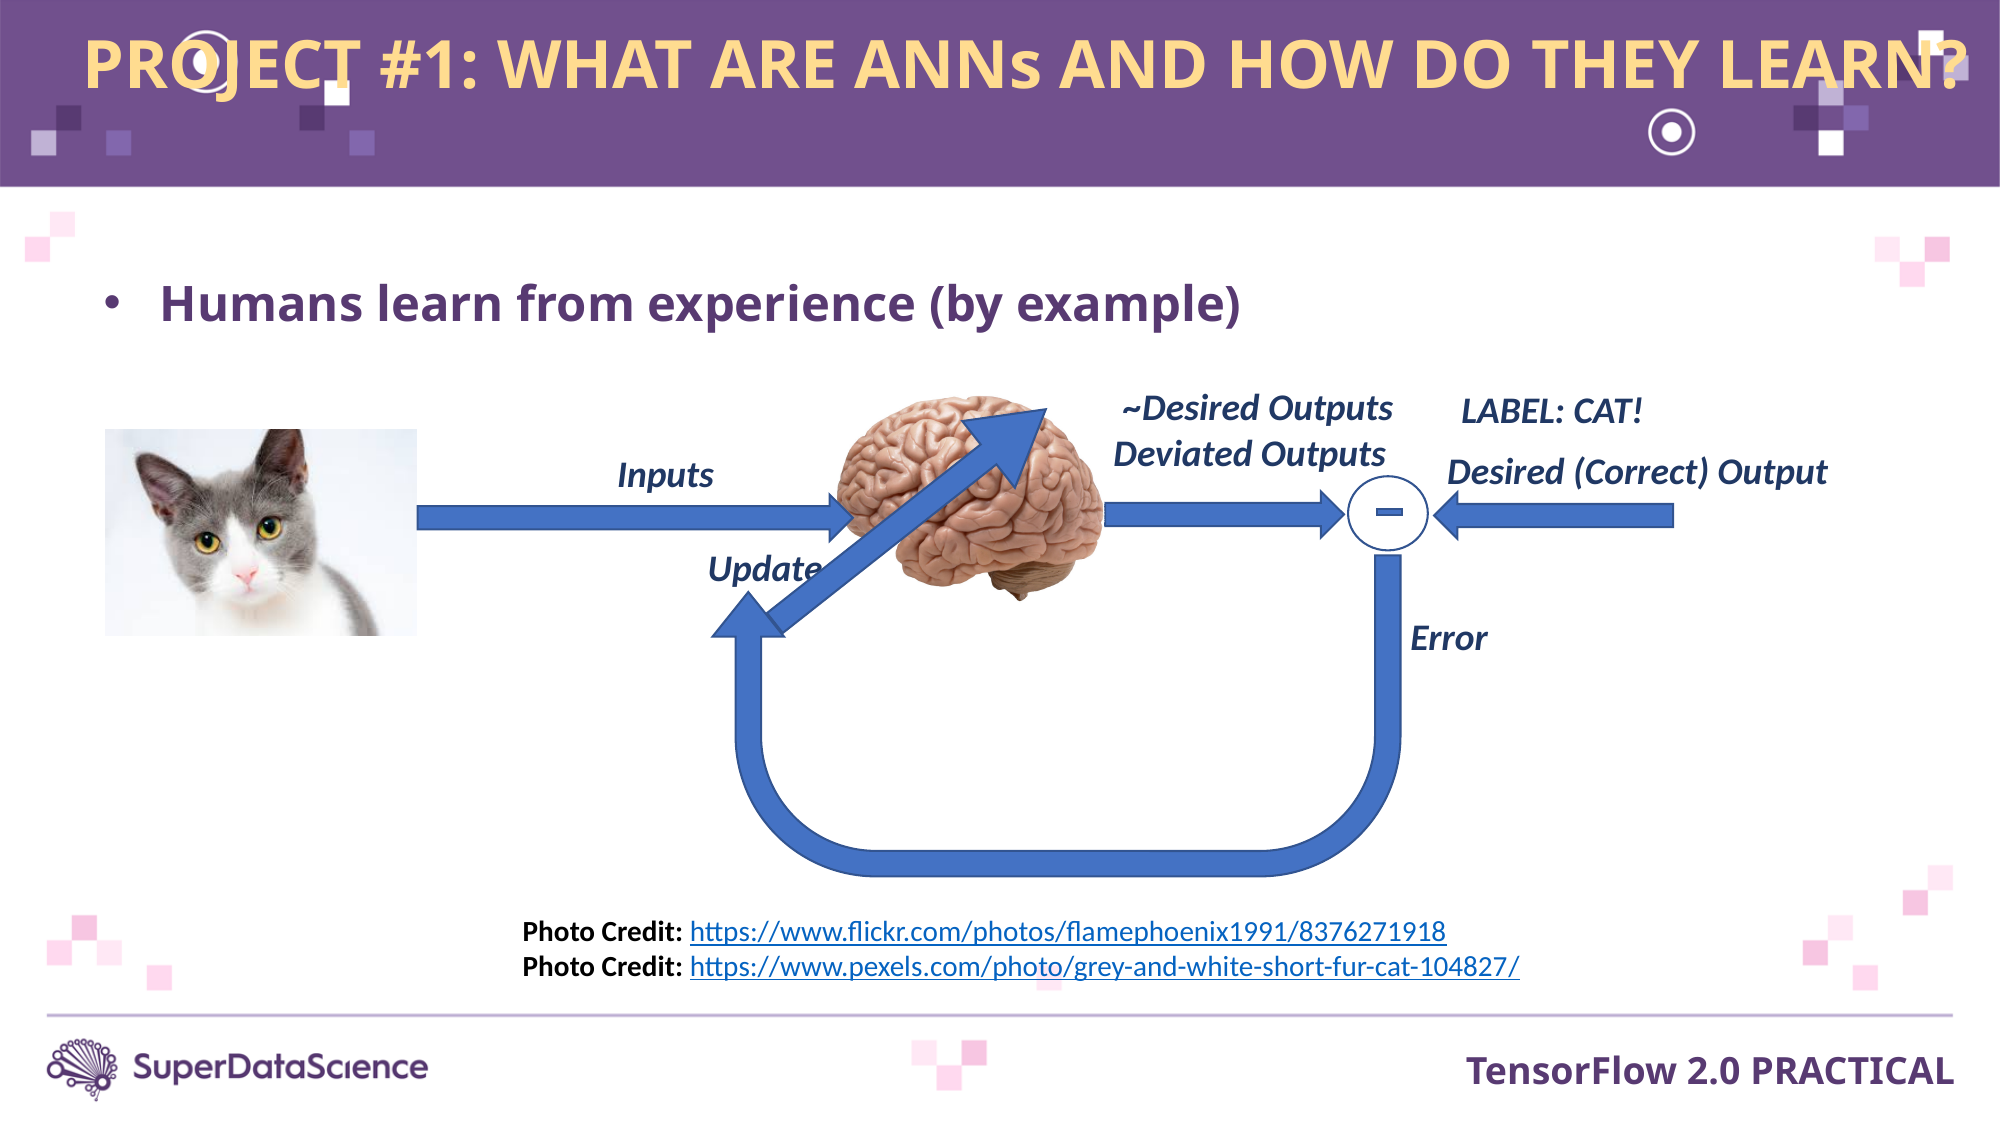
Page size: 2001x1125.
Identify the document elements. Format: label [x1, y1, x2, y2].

picture [0, 0, 2000, 1125]
text_box [1348, 476, 1428, 551]
text_box [417, 442, 853, 541]
